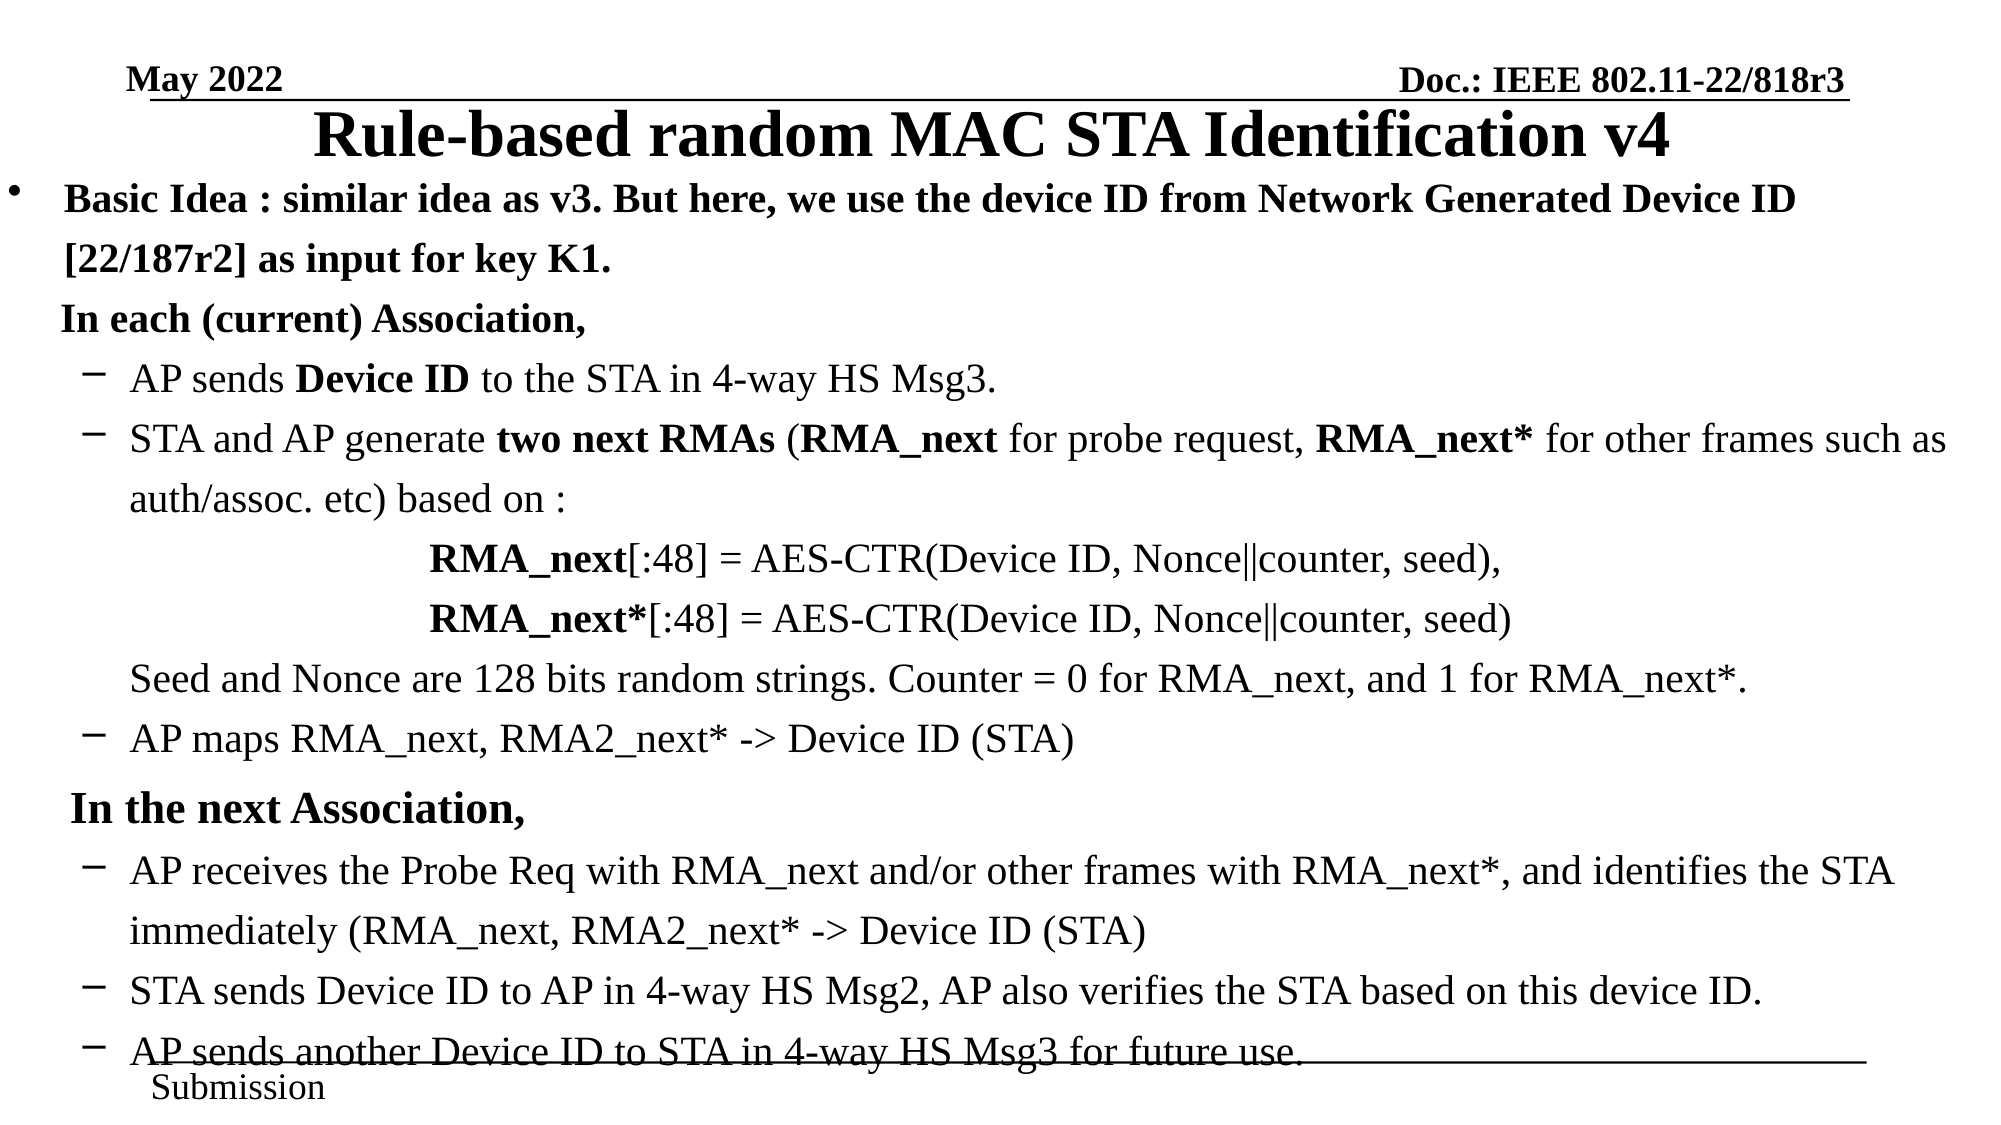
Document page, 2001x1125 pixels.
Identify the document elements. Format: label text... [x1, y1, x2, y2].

title Rule-based random MAC STA Identification v4 [129, 56, 1856, 152]
list Basic Idea : similar idea as v3. But here, we use the device ID from Network Generated Device ID [22/187r2] as input for key K1. In each (current) Association, AP sends Device ID to the STA in 4-way HS Msg3. STA and AP generate two next RMAs (RMA_next for probe request, RMA_next* for other frames such as auth/assoc. etc) based on : RMA_next[:48] = AES-CTR(Device ID, Nonce||counter, seed), RMA_next*[:48] = AES-CTR(Device ID, Nonce||counter, seed) Seed and Nonce are 128 bits random strings. Counter = 0 for RMA_next, and 1 for RMA_next*. AP maps RMA_next, RMA2_next* -> Device ID (STA) In the next Association, AP receives the Probe Req with RMA_next and/or other frames with RMA_next*, and identifies the STA immediately (RMA_next, RMA2_next* -> Device ID (STA) STA sends Device ID to AP in 4-way HS Msg2, AP also verifies the STA based on this device ID. AP sends another Device ID to STA in 4-way HS Msg3 for future use. [0, 152, 2000, 1083]
